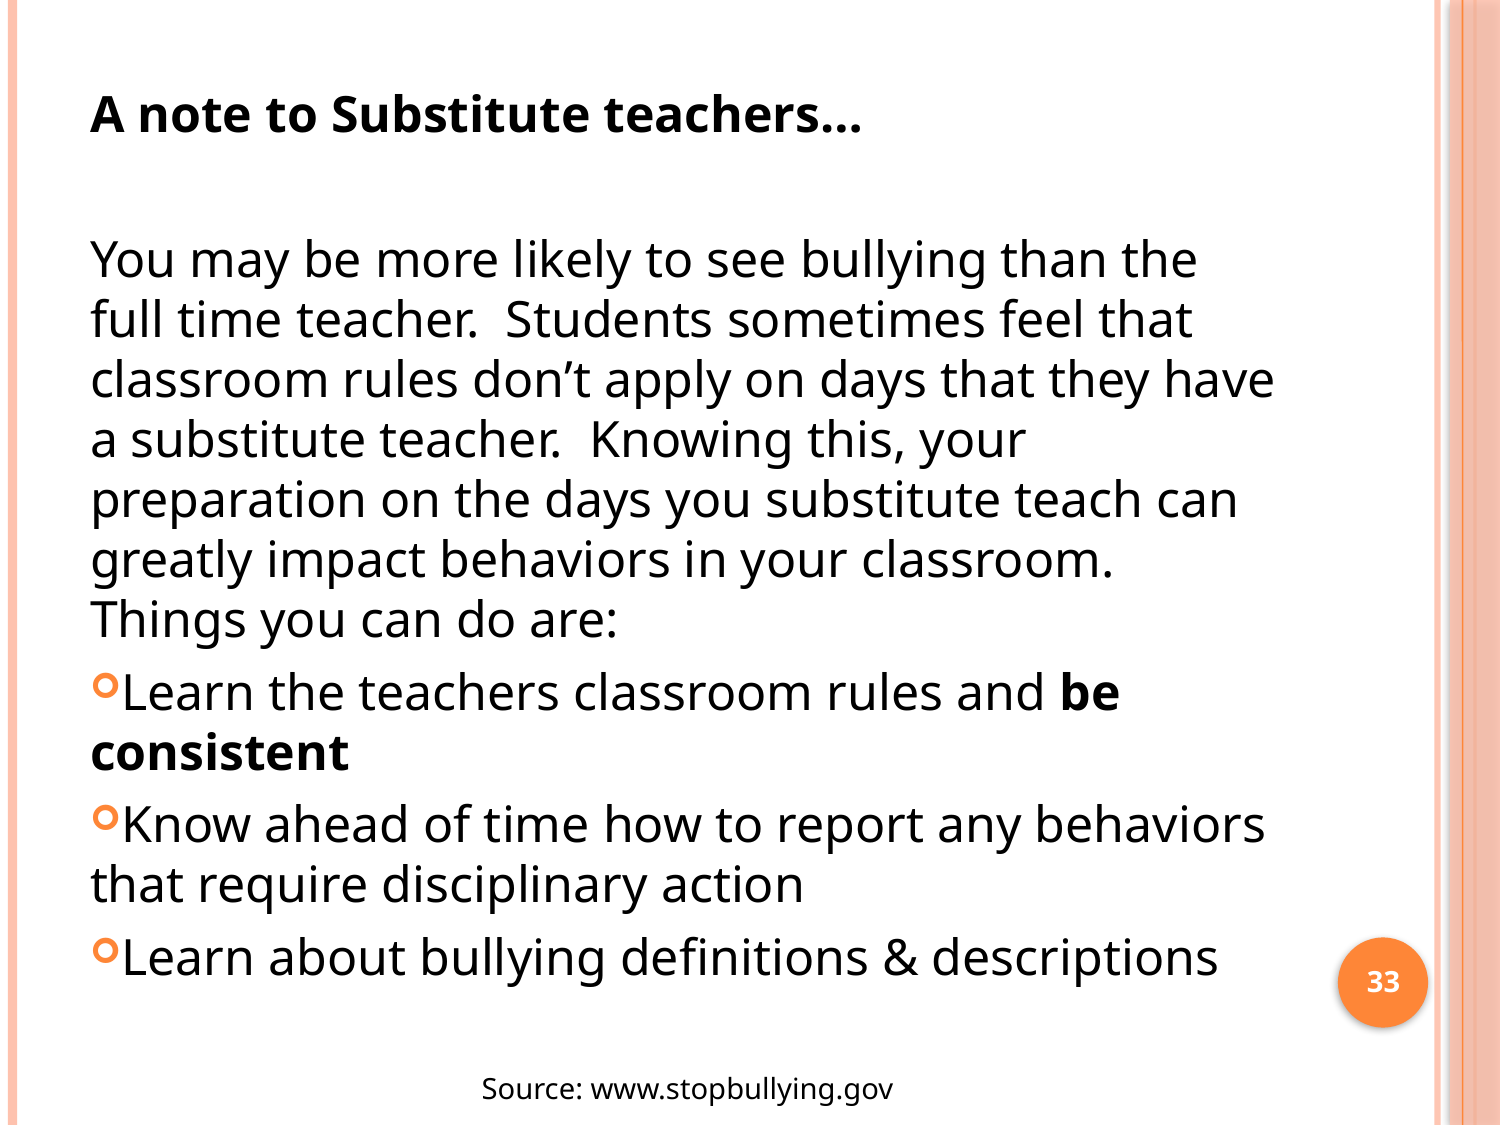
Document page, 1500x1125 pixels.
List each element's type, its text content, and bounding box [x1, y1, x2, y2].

list A note to Substitute teachers… You may be more likely to see bullying than the full time teacher. Students sometimes feel that classroom rules don’t apply on days that they have a substitute teacher. Knowing this, your preparation on the days you substitute teach can greatly impact behaviors in your classroom. Things you can do are: Learn the teachers classroom rules and be consistent Know ahead of time how to report any behaviors that require disciplinary action Learn about bullying definitions & descriptions Source: www.stopbullying.gov [75, 75, 1300, 1062]
slide_number 33 [1333, 940, 1434, 1026]
